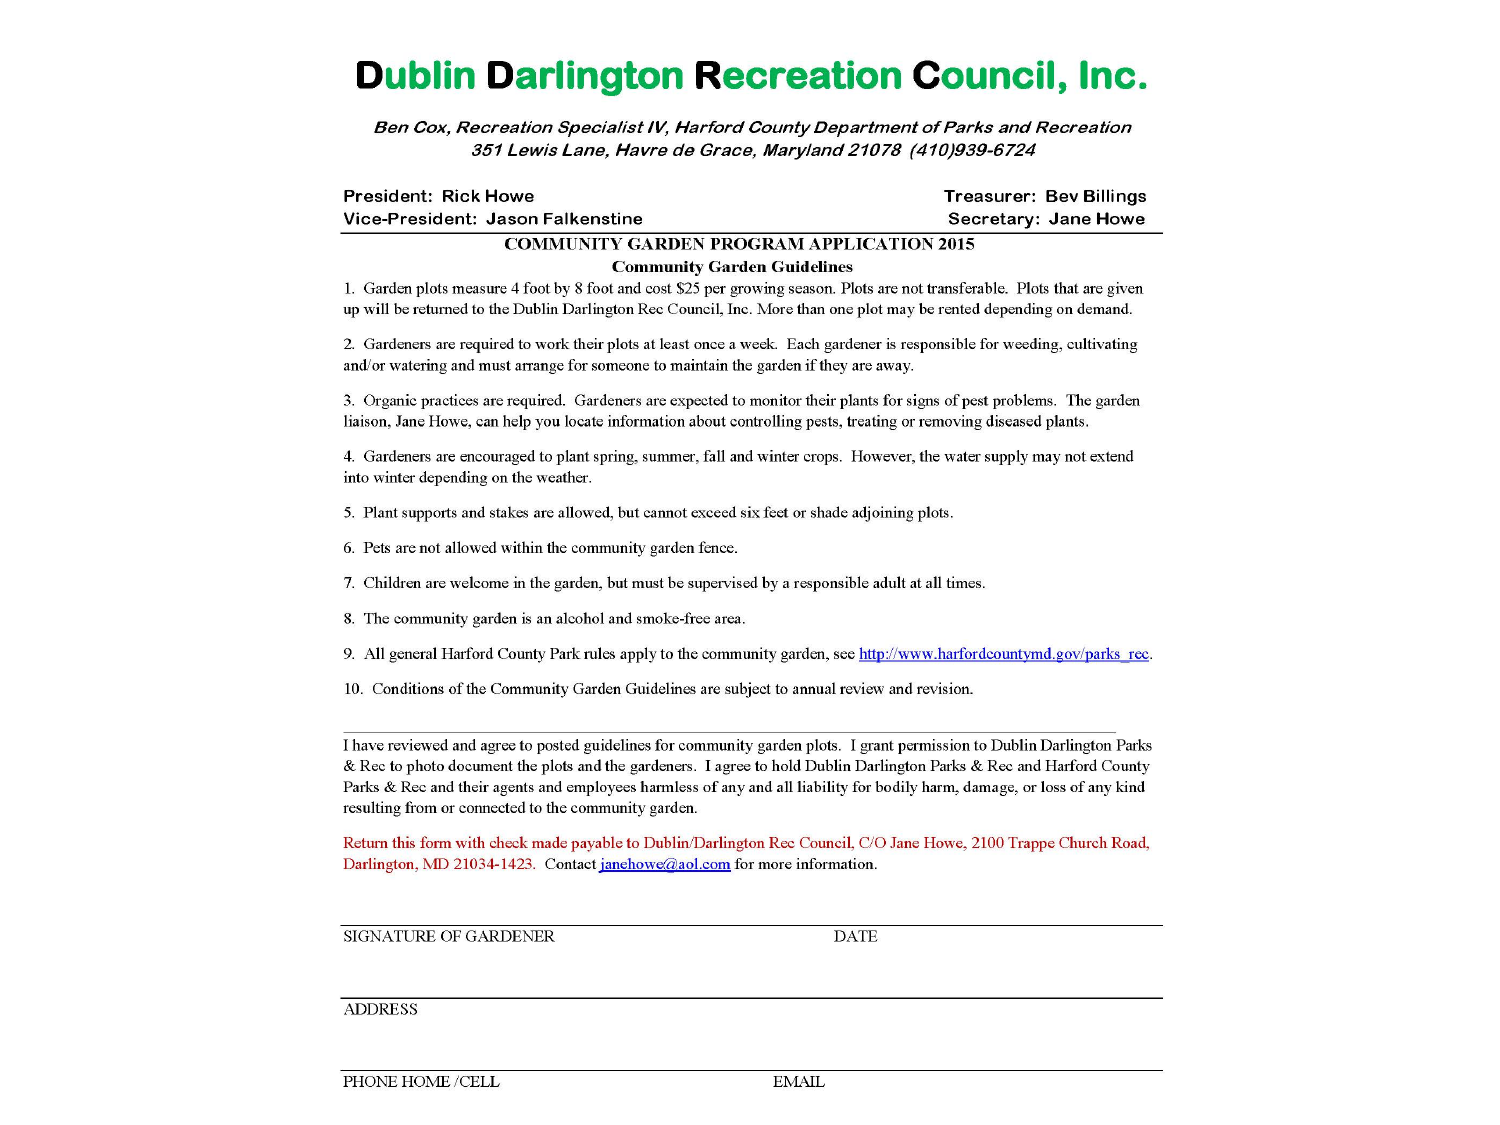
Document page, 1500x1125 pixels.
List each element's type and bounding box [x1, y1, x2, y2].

picture [299, 46, 1214, 1101]
